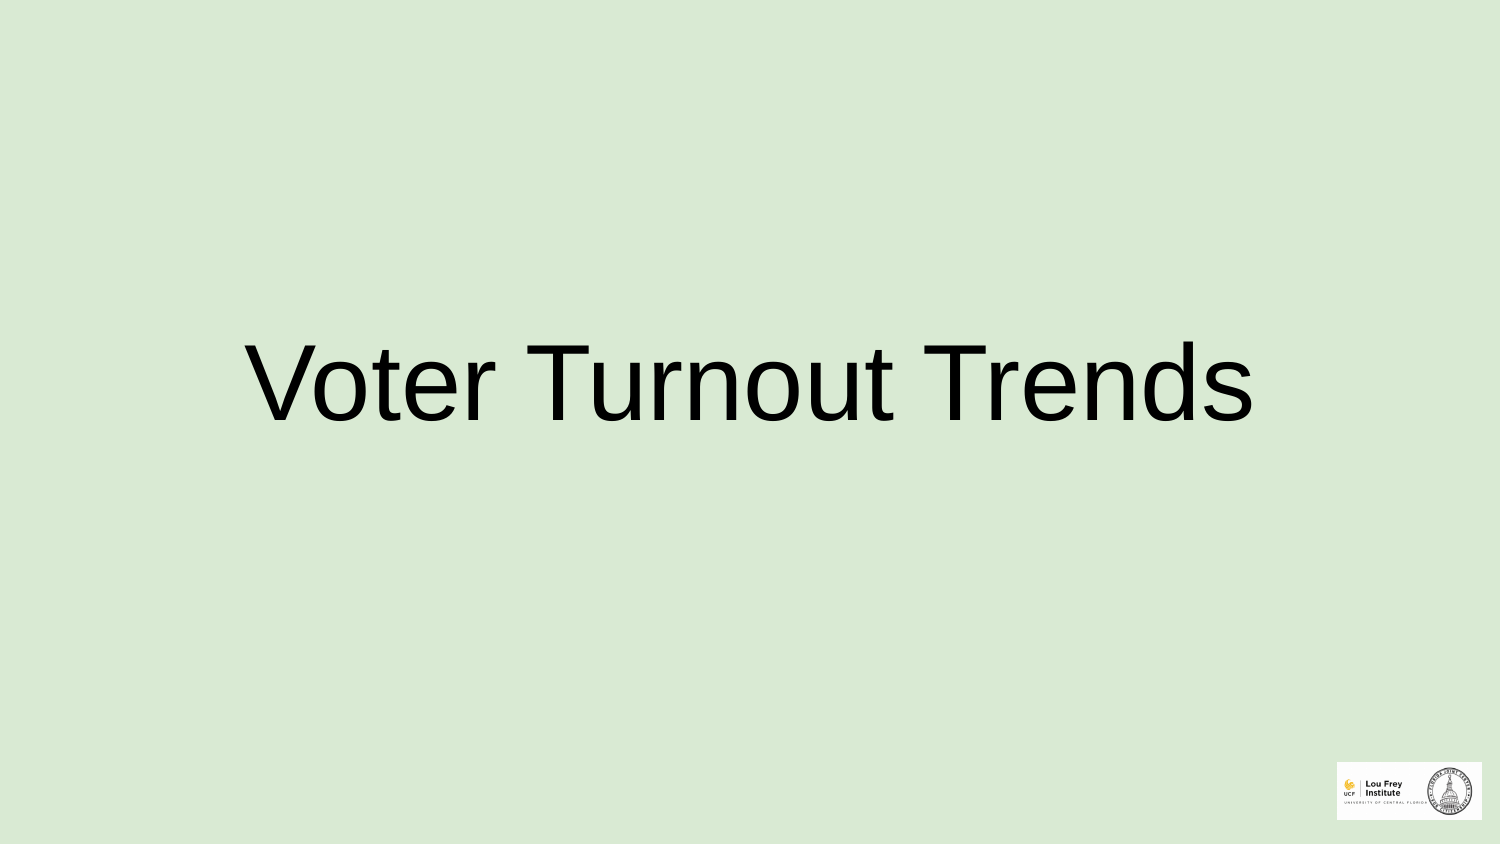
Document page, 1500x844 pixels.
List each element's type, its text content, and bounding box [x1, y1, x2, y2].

title Voter Turnout Trends [51, 122, 1449, 459]
picture [1337, 761, 1482, 820]
